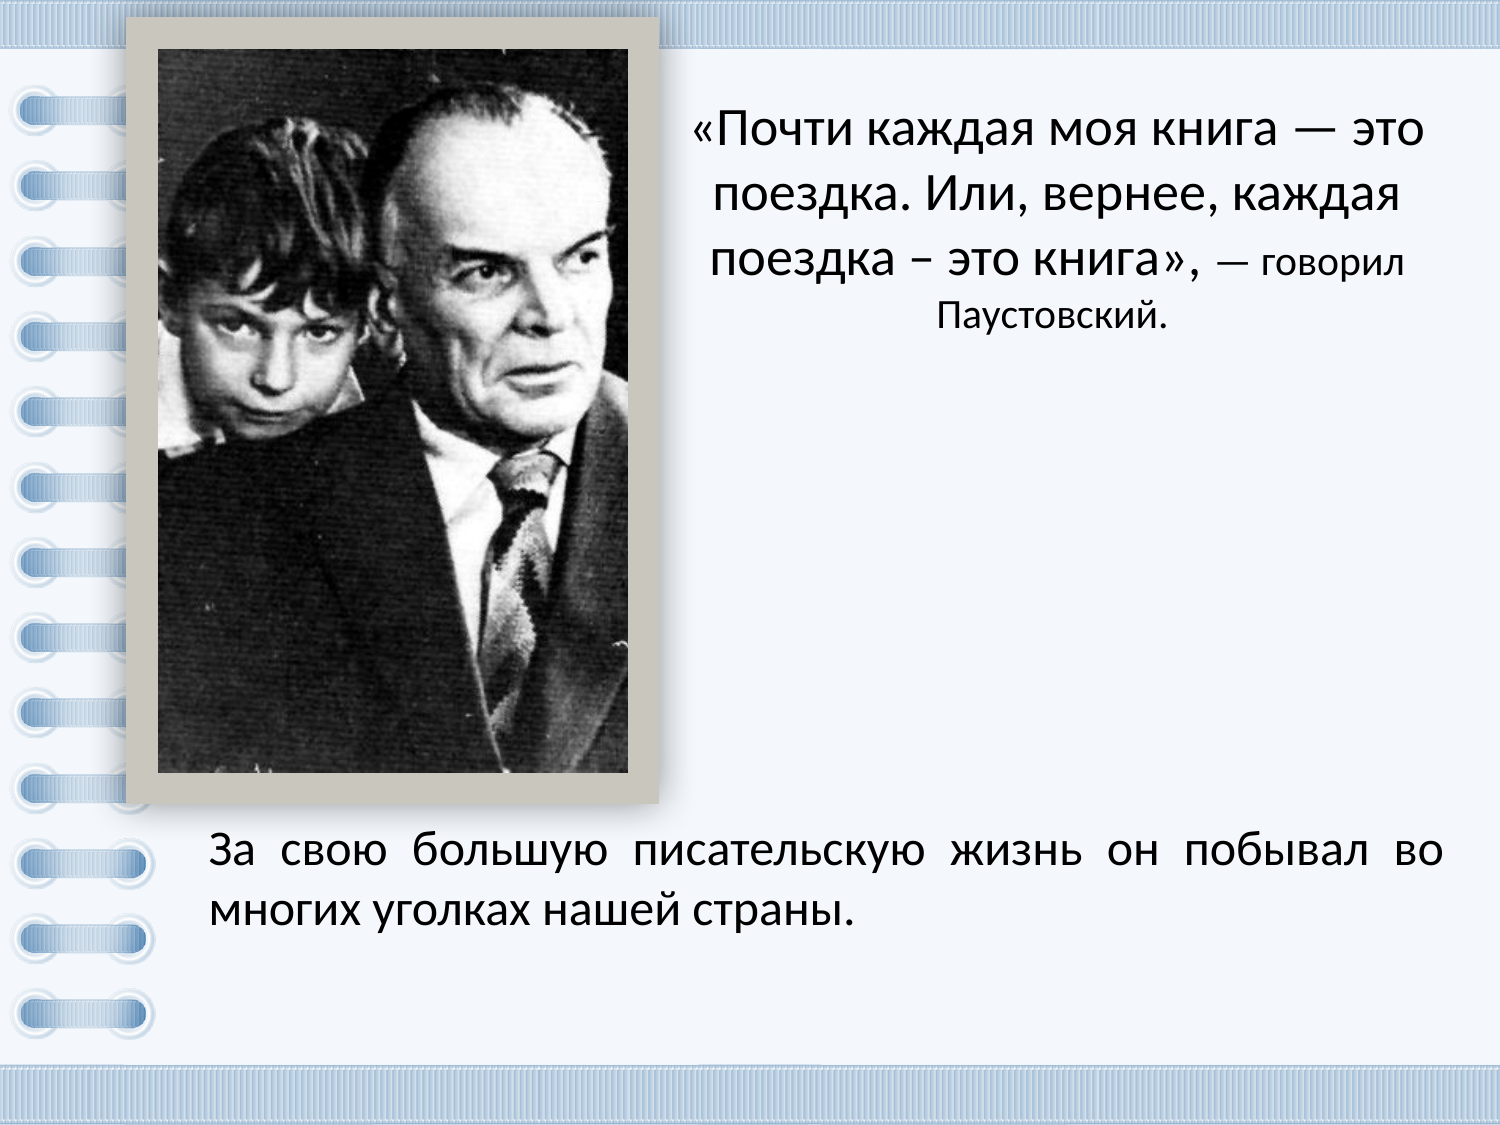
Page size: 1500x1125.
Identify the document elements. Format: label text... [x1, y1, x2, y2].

text_box «Почти каждая моя книга — это поездка. Или, вернее, каждая поездка – это книга», — говорил Паустовский. [666, 84, 1448, 454]
picture [157, 48, 629, 773]
text_box За свою большую писательскую жизнь он побывал во многих уголках нашей страны. [193, 808, 1460, 943]
